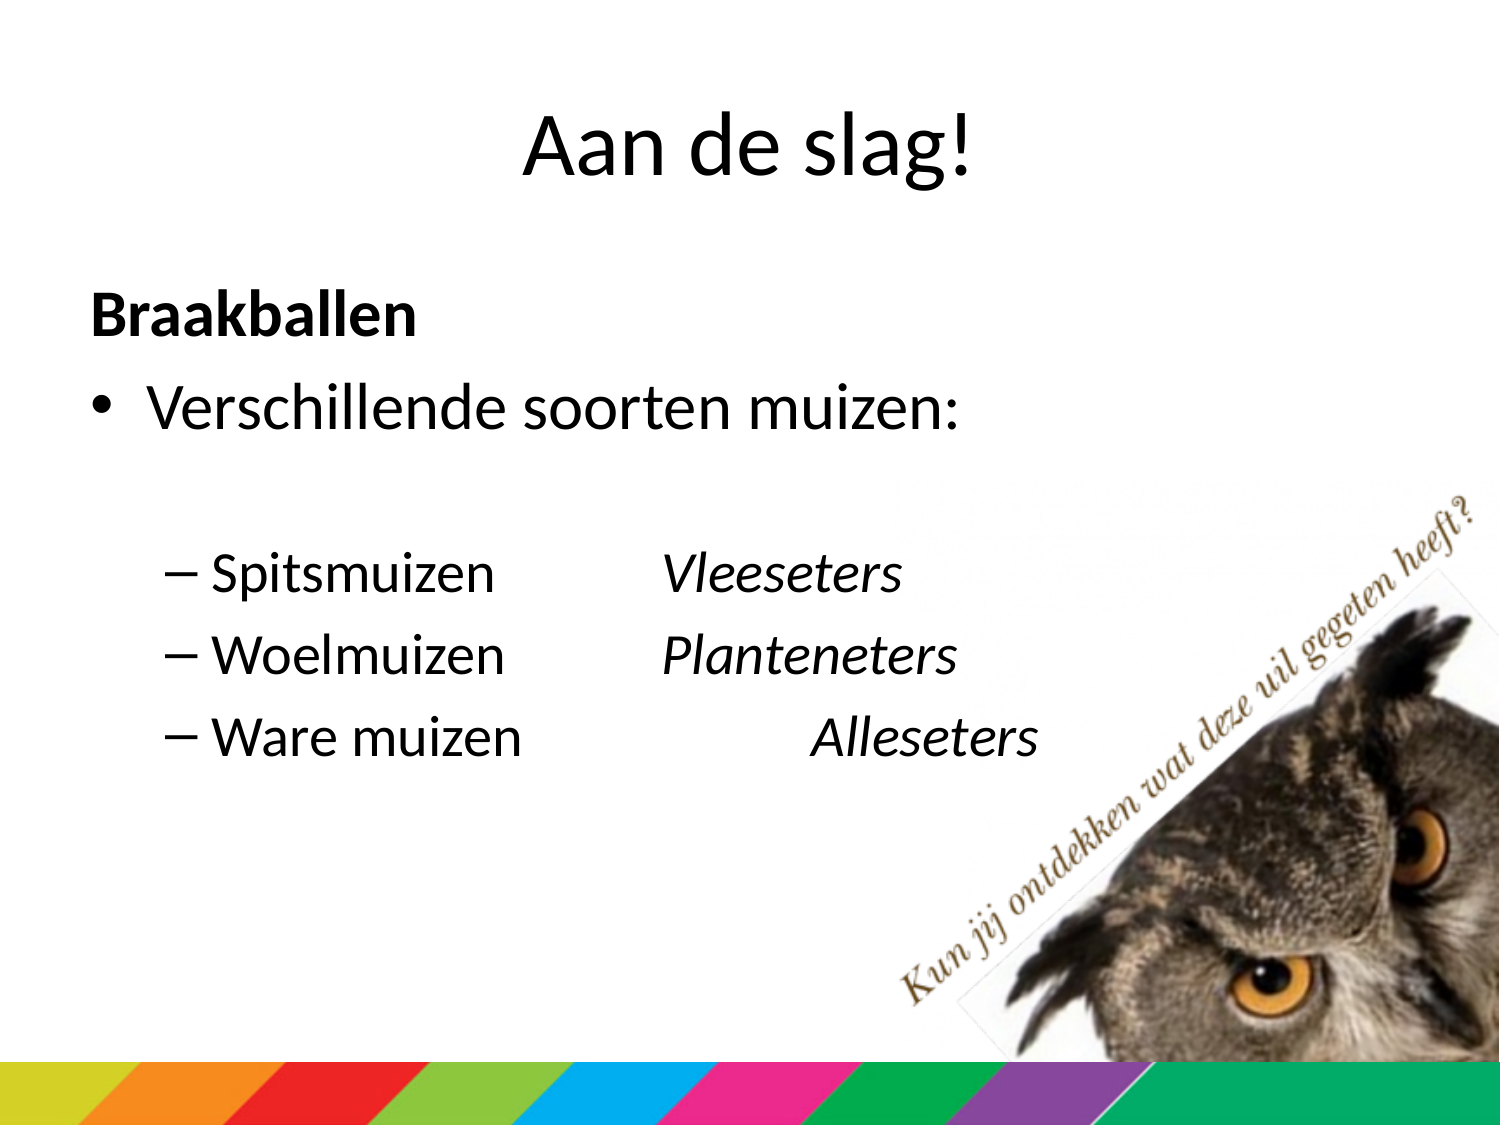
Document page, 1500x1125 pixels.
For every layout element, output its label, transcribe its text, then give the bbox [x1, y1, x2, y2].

list Braakballen Verschillende soorten muizen: Spitsmuizen Vleeseters Woelmuizen Planteneters Ware muizen Alleseters [75, 262, 1425, 1005]
picture [0, 1062, 574, 1125]
picture [656, 481, 1500, 1125]
title Aan de slag! [75, 45, 1425, 233]
